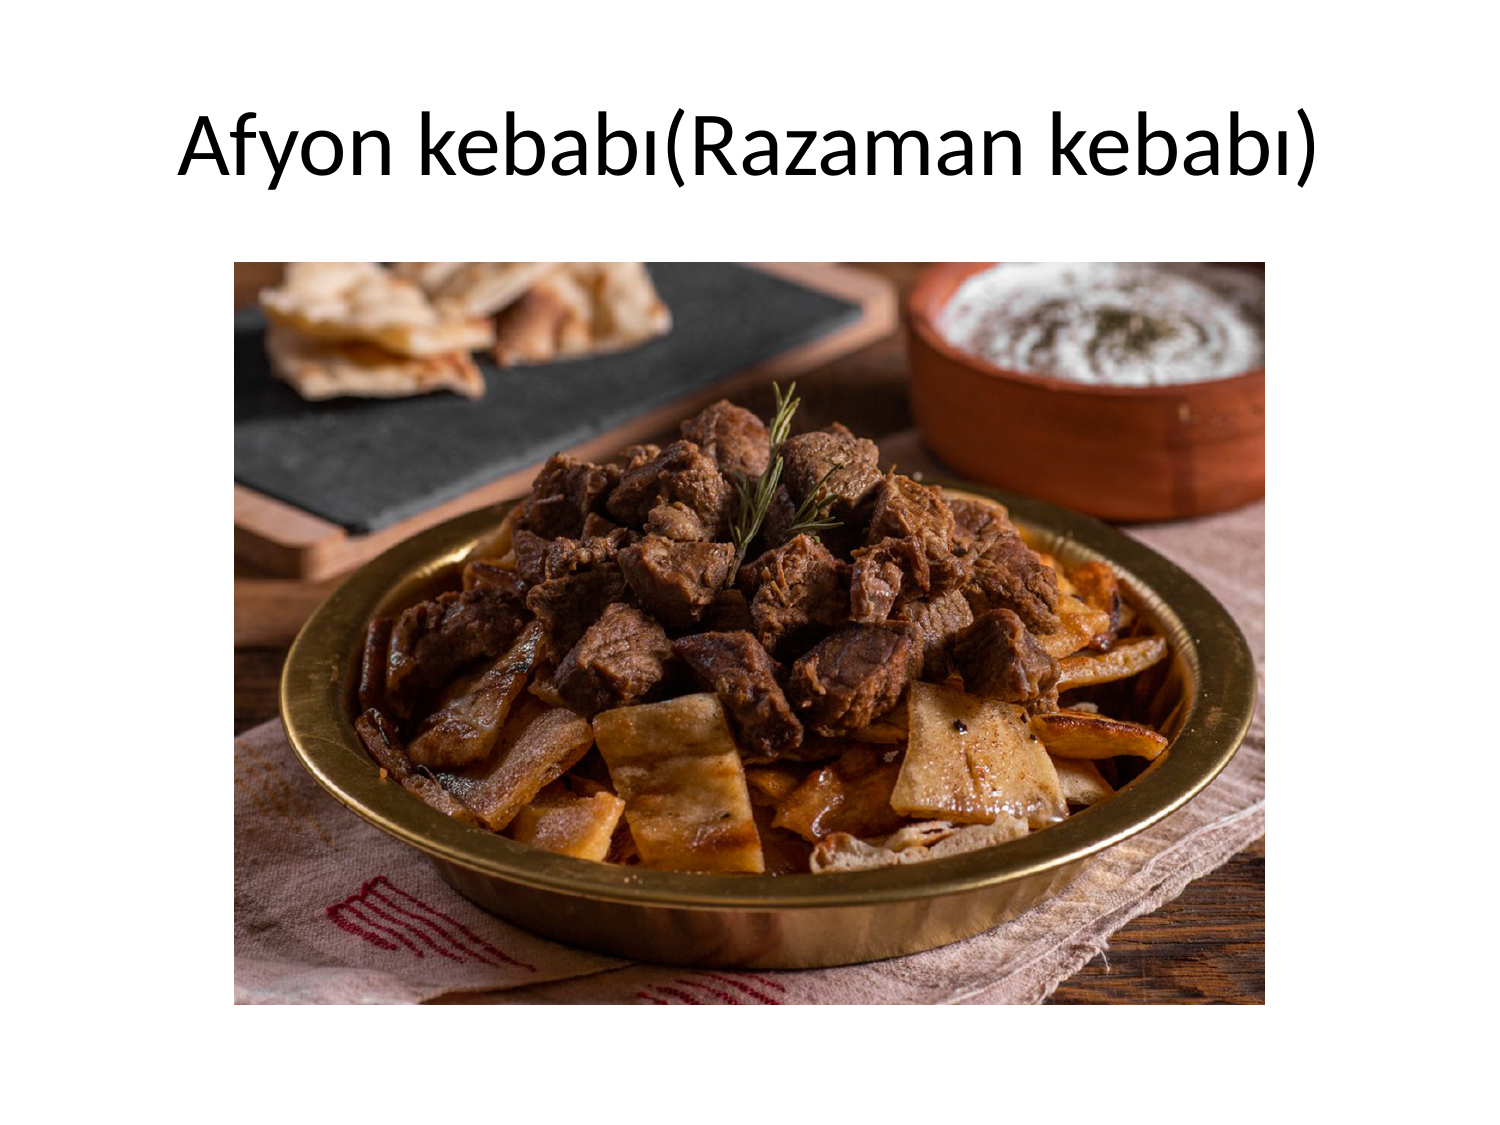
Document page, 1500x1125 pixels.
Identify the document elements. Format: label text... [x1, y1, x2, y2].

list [234, 262, 1266, 1006]
title Afyon kebabı(Razaman kebabı) [75, 45, 1425, 233]
